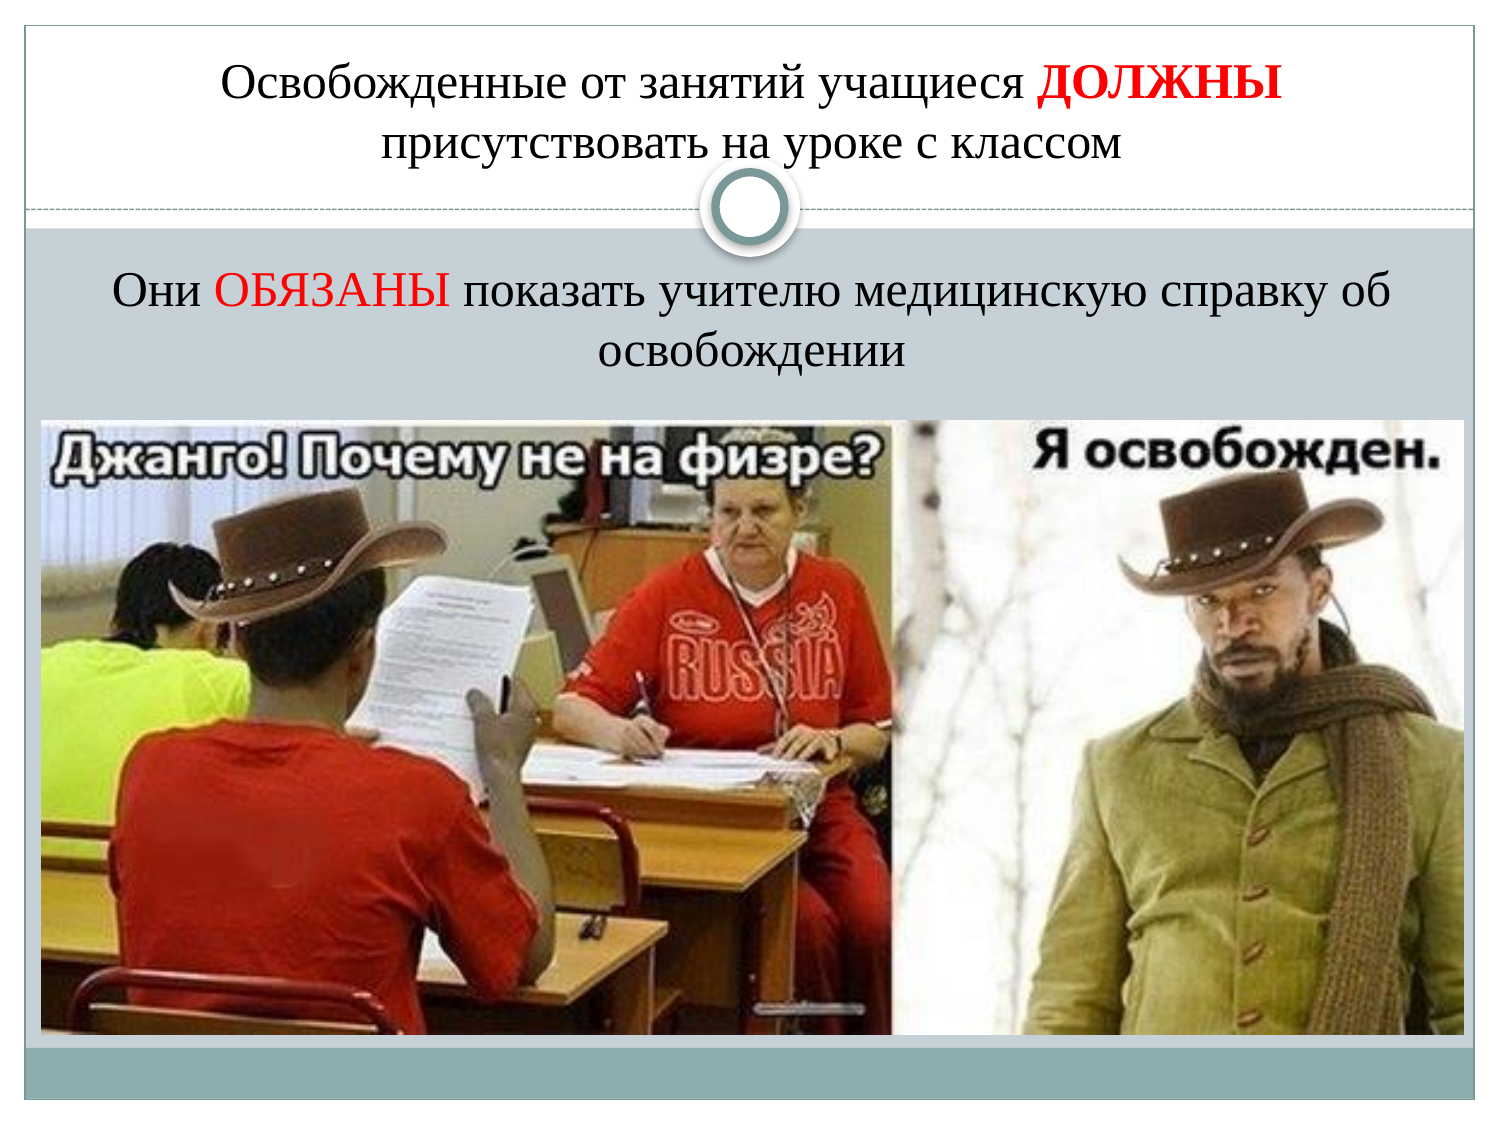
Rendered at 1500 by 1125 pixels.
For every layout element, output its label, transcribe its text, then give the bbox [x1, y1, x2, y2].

title Освобожденные от занятий учащиеся ДОЛЖНЫ присутствовать на уроке с классом Они ОБЯЗАНЫ показать учителю медицинскую справку об освобождении [76, 196, 1427, 384]
picture [40, 420, 1464, 1036]
